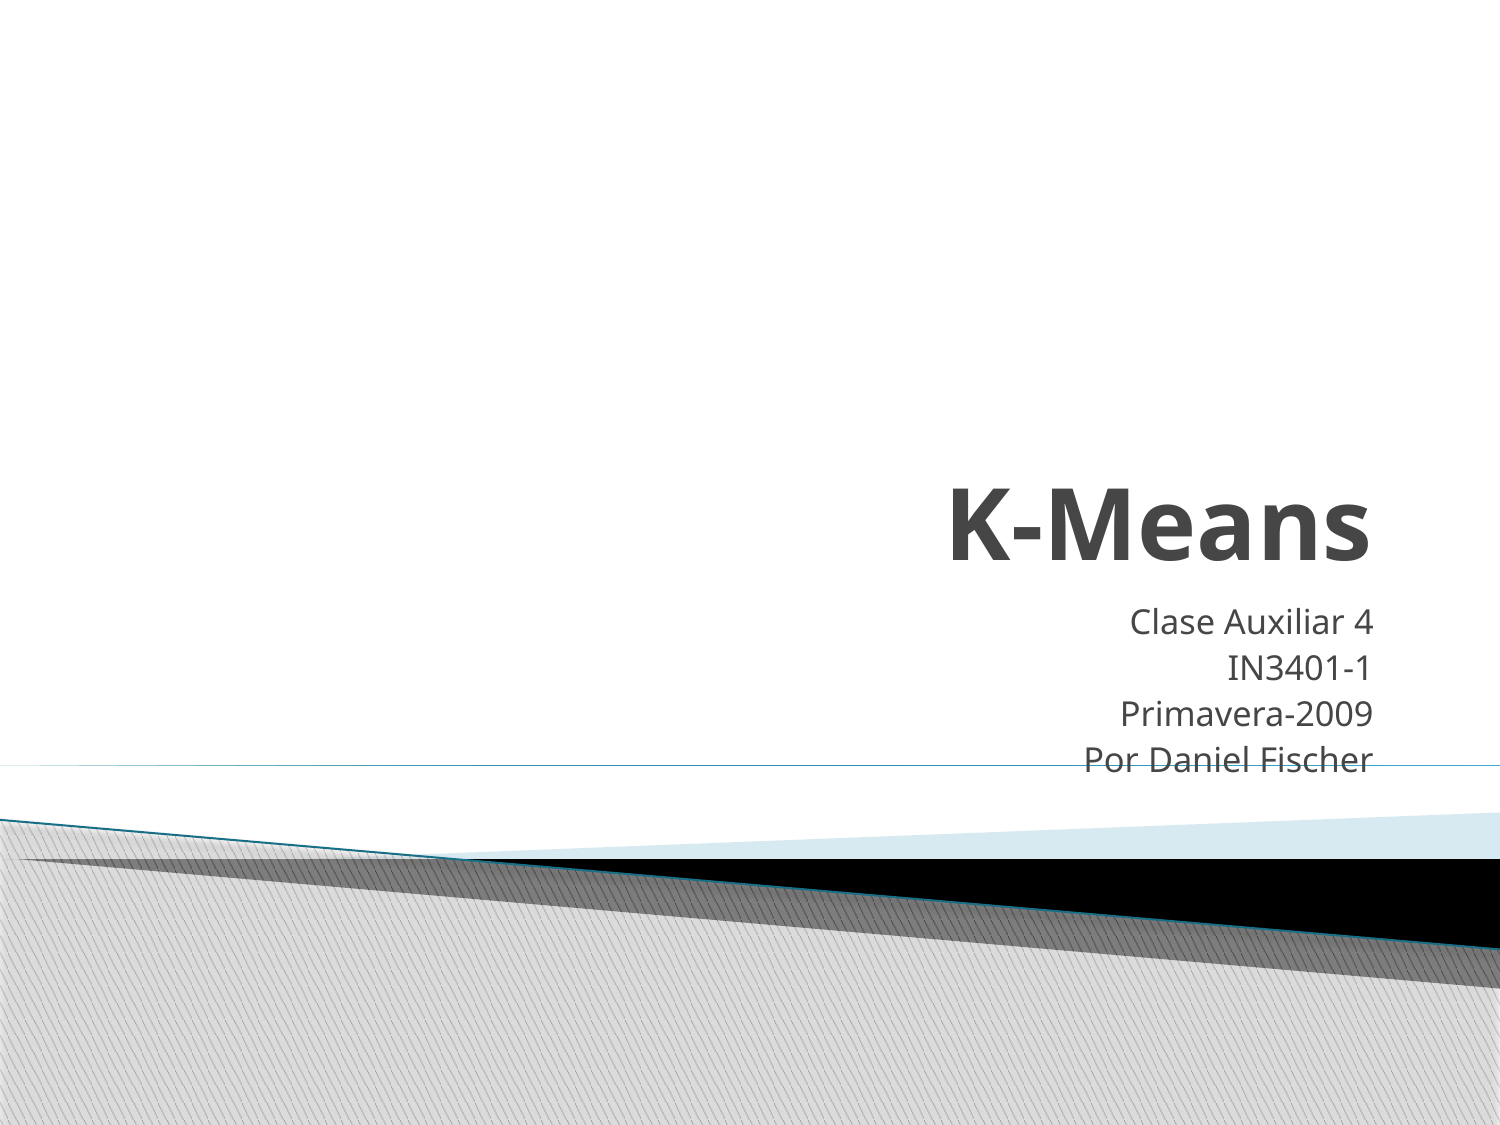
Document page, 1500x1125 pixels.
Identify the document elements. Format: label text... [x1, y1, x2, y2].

subtitle Clase Auxiliar 4 IN3401-1 Primavera-2009 Por Daniel Fischer [112, 592, 1388, 790]
title K-Means [112, 287, 1388, 588]
picture [5, 859, 1500, 989]
